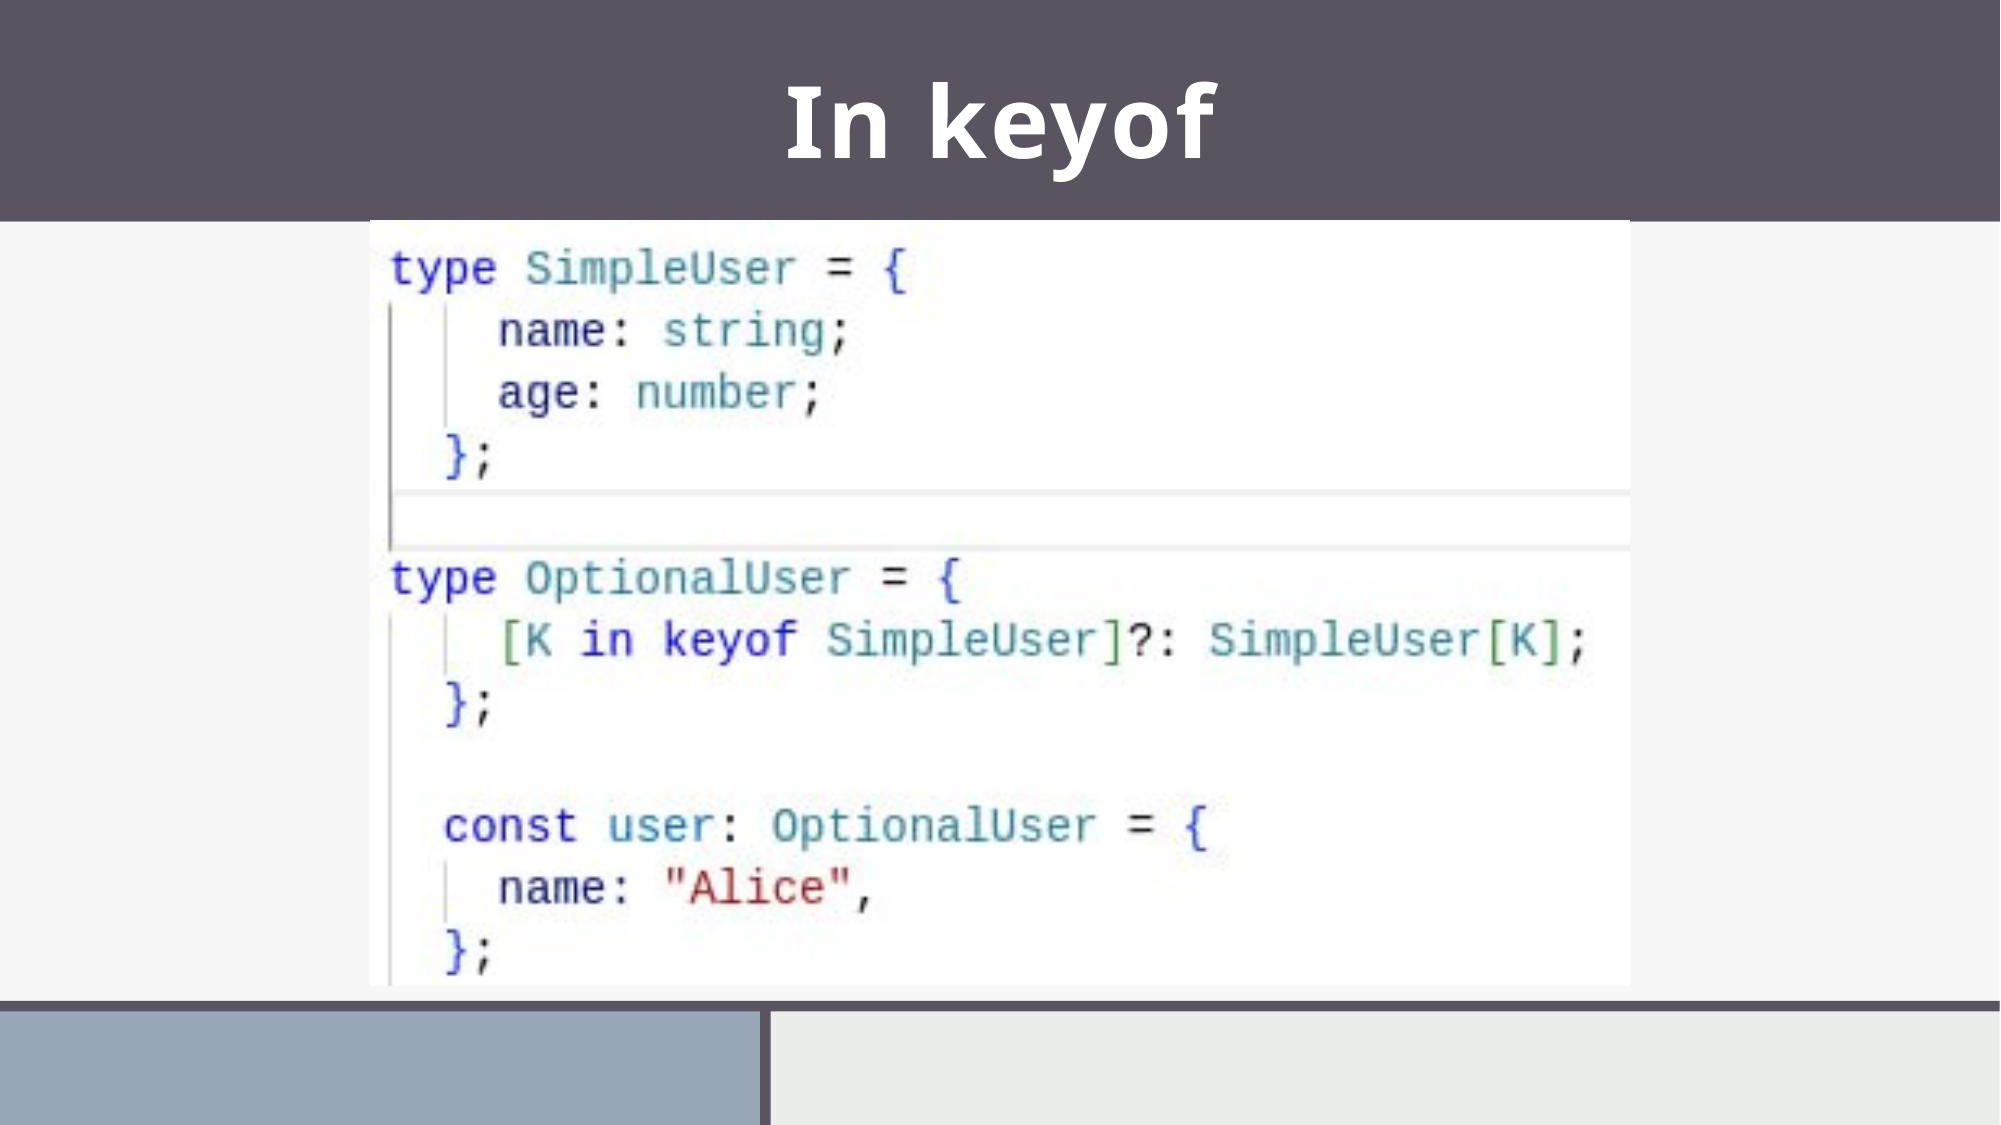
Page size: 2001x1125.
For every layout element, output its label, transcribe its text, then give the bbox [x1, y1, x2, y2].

title In keyof [106, 15, 1895, 207]
picture [370, 220, 1630, 986]
